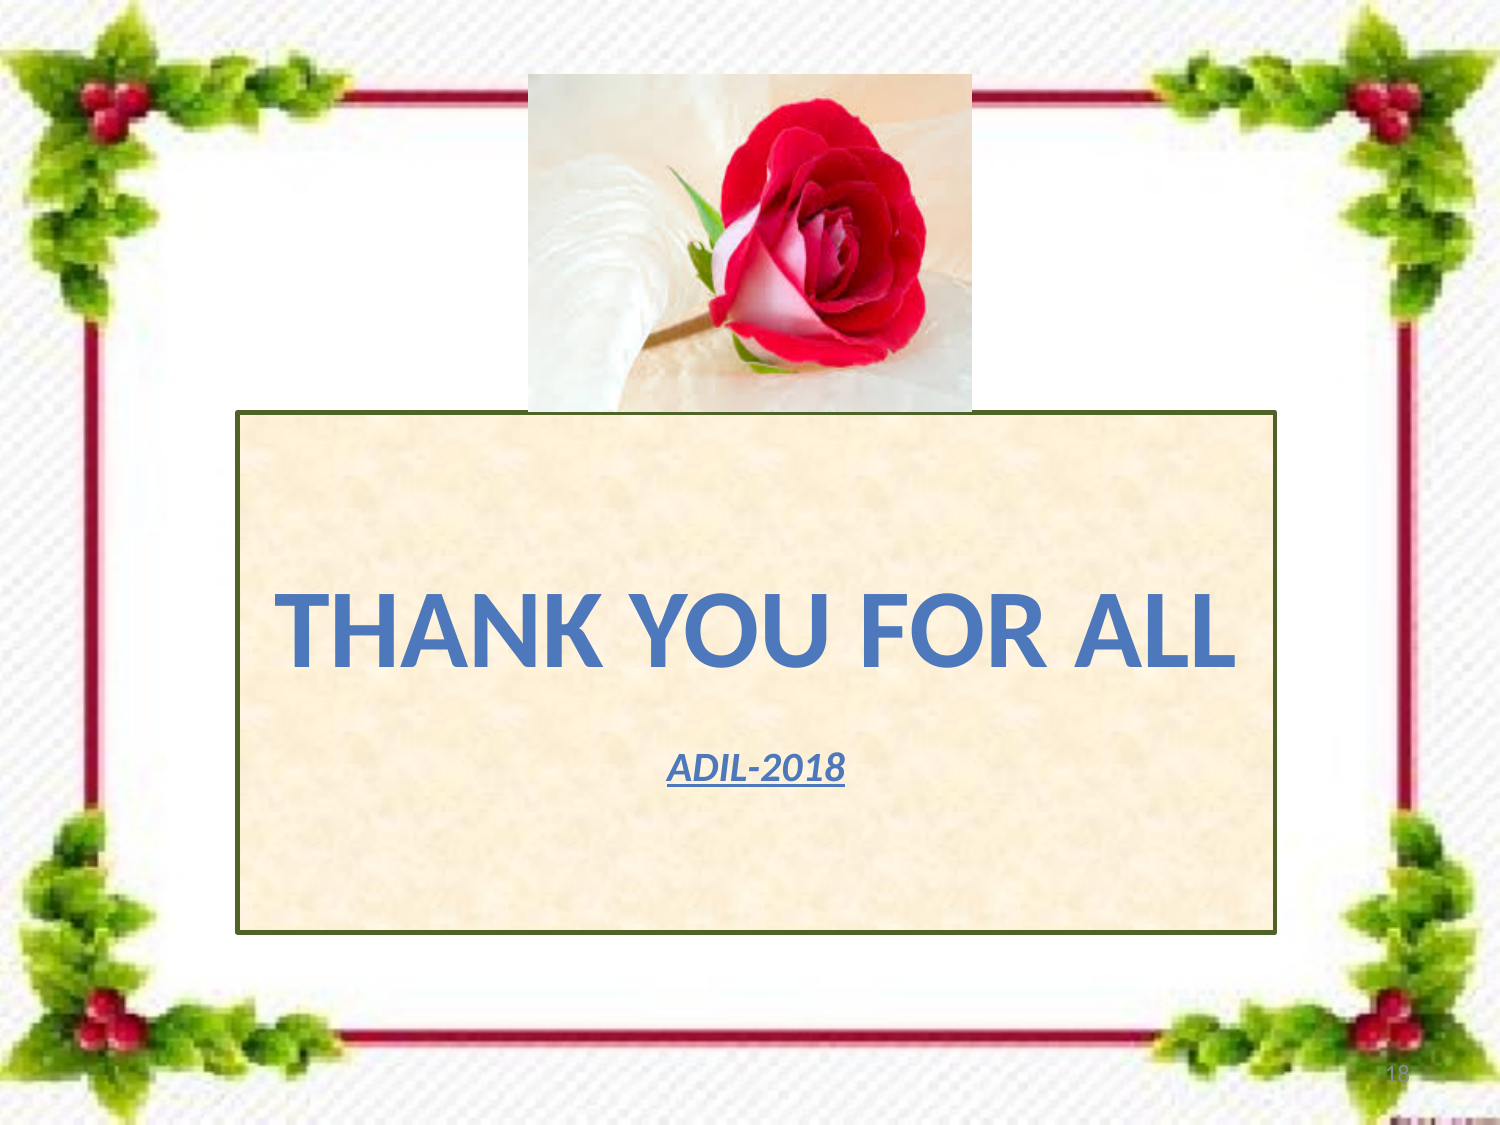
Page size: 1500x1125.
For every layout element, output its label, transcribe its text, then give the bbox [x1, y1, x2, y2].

slide_number 18 [1074, 1042, 1425, 1103]
picture [0, 0, 1500, 1125]
text_box Thank You For All Adil-2018 [235, 410, 1277, 935]
